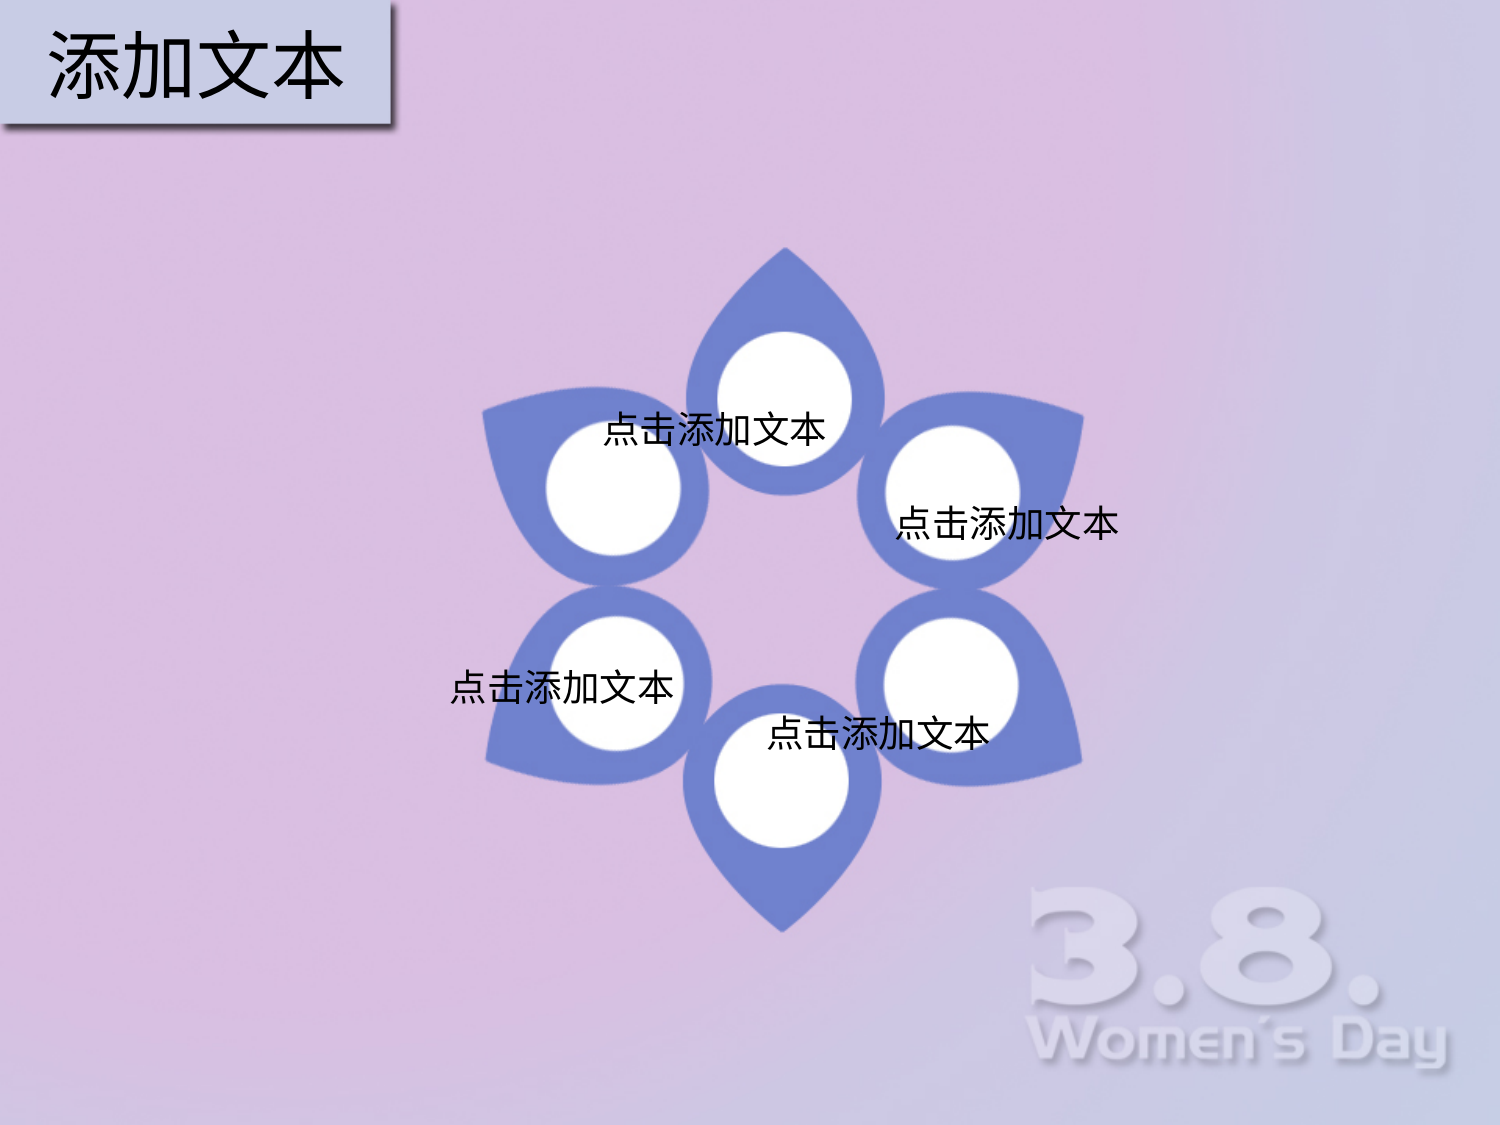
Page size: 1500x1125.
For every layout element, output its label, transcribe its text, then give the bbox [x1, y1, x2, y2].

text_box 点击添加文本 [751, 703, 1007, 763]
text_box 点击添加文本 [434, 656, 690, 716]
picture [0, 0, 1500, 1125]
text_box 点击添加文本 [587, 398, 842, 459]
text_box 点击添加文本 [880, 492, 1135, 552]
text_box 添加文本 [31, 11, 362, 117]
